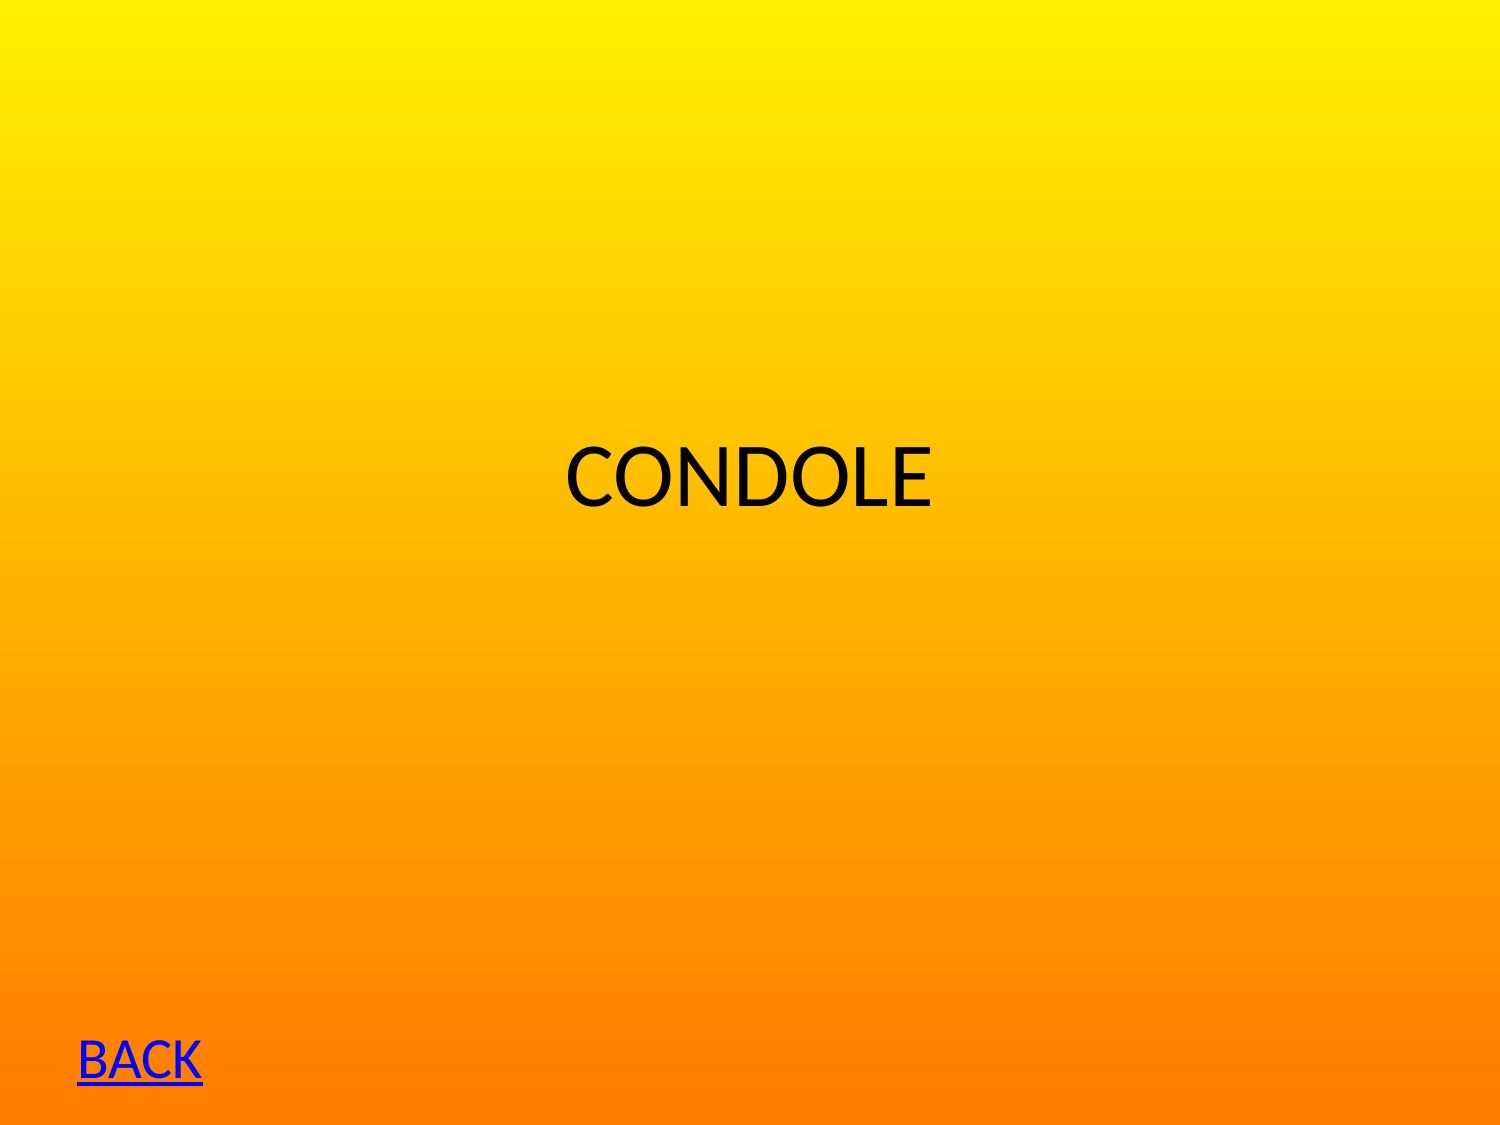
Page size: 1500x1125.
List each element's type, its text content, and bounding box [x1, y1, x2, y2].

text_box BACK [62, 1012, 275, 1098]
title CONDOLE [112, 349, 1388, 591]
